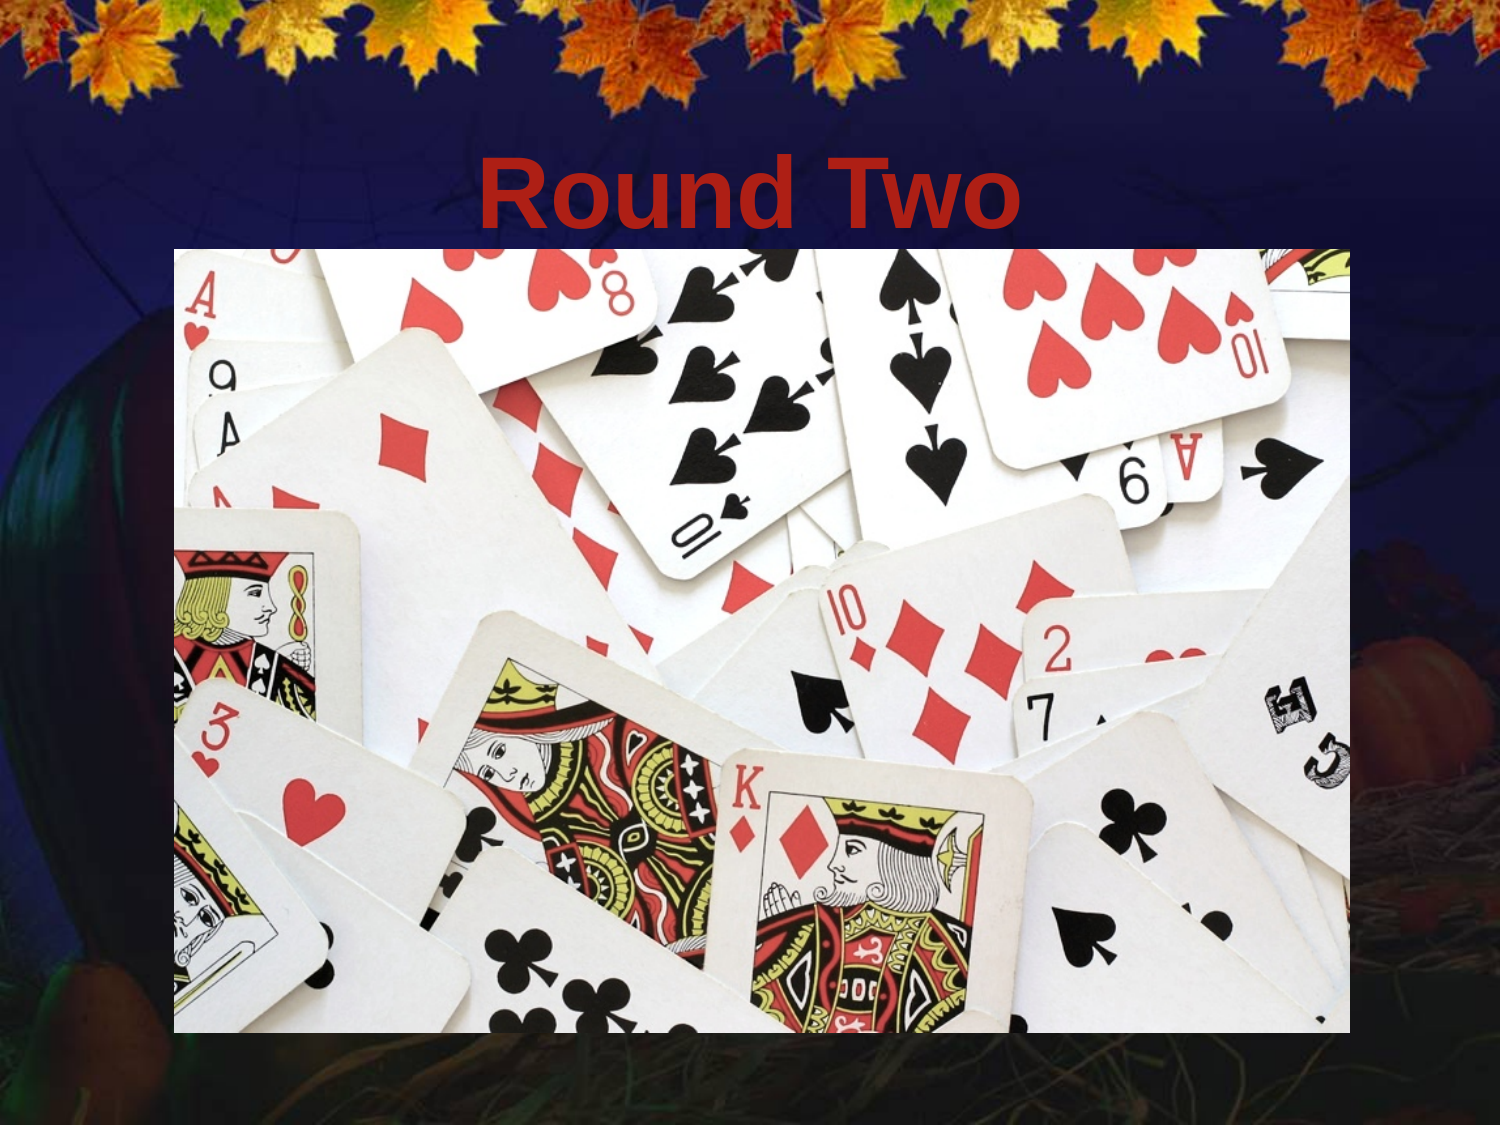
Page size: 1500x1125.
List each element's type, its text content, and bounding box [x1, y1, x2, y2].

picture [0, 0, 1500, 1125]
title Round Two [49, 87, 1451, 288]
